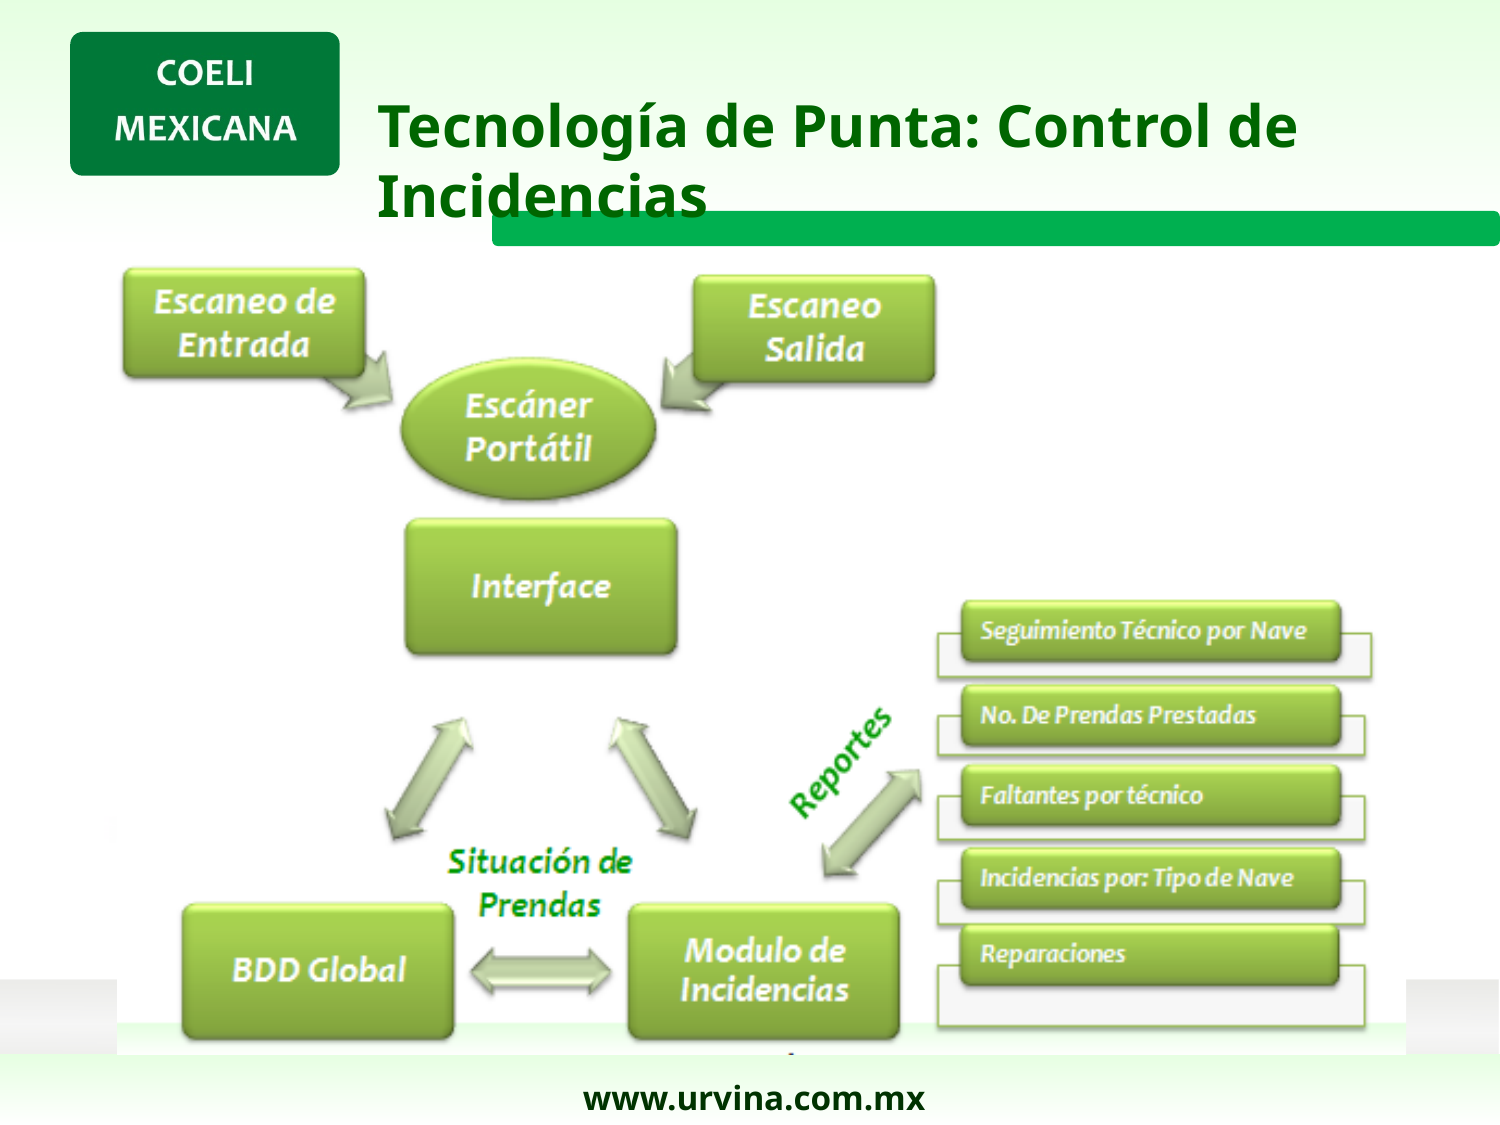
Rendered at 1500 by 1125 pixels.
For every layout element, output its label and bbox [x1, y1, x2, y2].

text_box [0, 0, 1500, 1125]
picture [116, 257, 1407, 1055]
